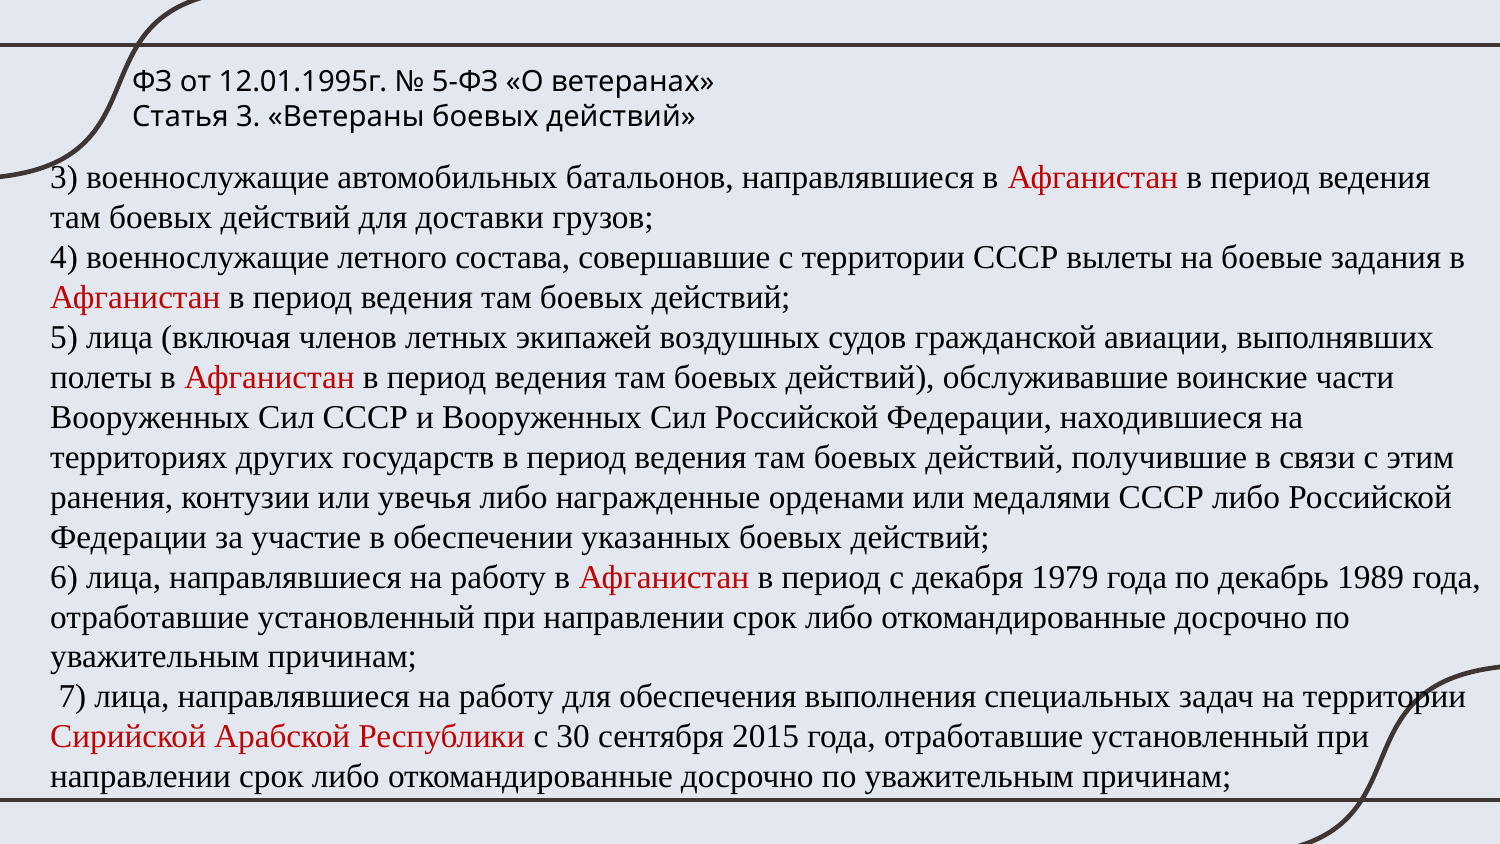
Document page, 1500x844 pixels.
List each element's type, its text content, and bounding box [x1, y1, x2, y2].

subtitle ФЗ от 12.01.1995г. № 5-ФЗ «О ветеранах» Статья 3. «Ветераны боевых действий» [117, 46, 1442, 129]
title 3) военнослужащие автомобильных батальонов, направлявшиеся в Афганистан в период ведения там боевых действий для доставки грузов; 4) военнослужащие летного состава, совершавшие с территории СССР вылеты на боевые задания в Афганистан в период ведения там боевых действий; 5) лица (включая членов летных экипажей воздушных судов гражданской авиации, выполнявших полеты в Афганистан в период ведения там боевых действий), обслуживавшие воинские части Вооруженных Сил СССР и Вооруженных Сил Российской Федерации, находившиеся на территориях других государств в период ведения там боевых действий, получившие в связи с этим ранения, контузии или увечья либо награжденные орденами или медалями СССР либо Российской Федерации за участие в обеспечении указанных боевых действий; 6) лица, направлявшиеся на работу в Афганистан в период с декабря 1979 года по декабрь 1989 года, отработавшие установленный при направлении срок либо откомандированные досрочно по уважительным причинам; 7) лица, направлявшиеся на работу для обеспечения выполнения специальных задач на территории Сирийской Арабской Республики с 30 сентября 2015 года, отработавшие установленный при направлении срок либо откомандированные досрочно по уважительным причинам; [35, 140, 1500, 821]
